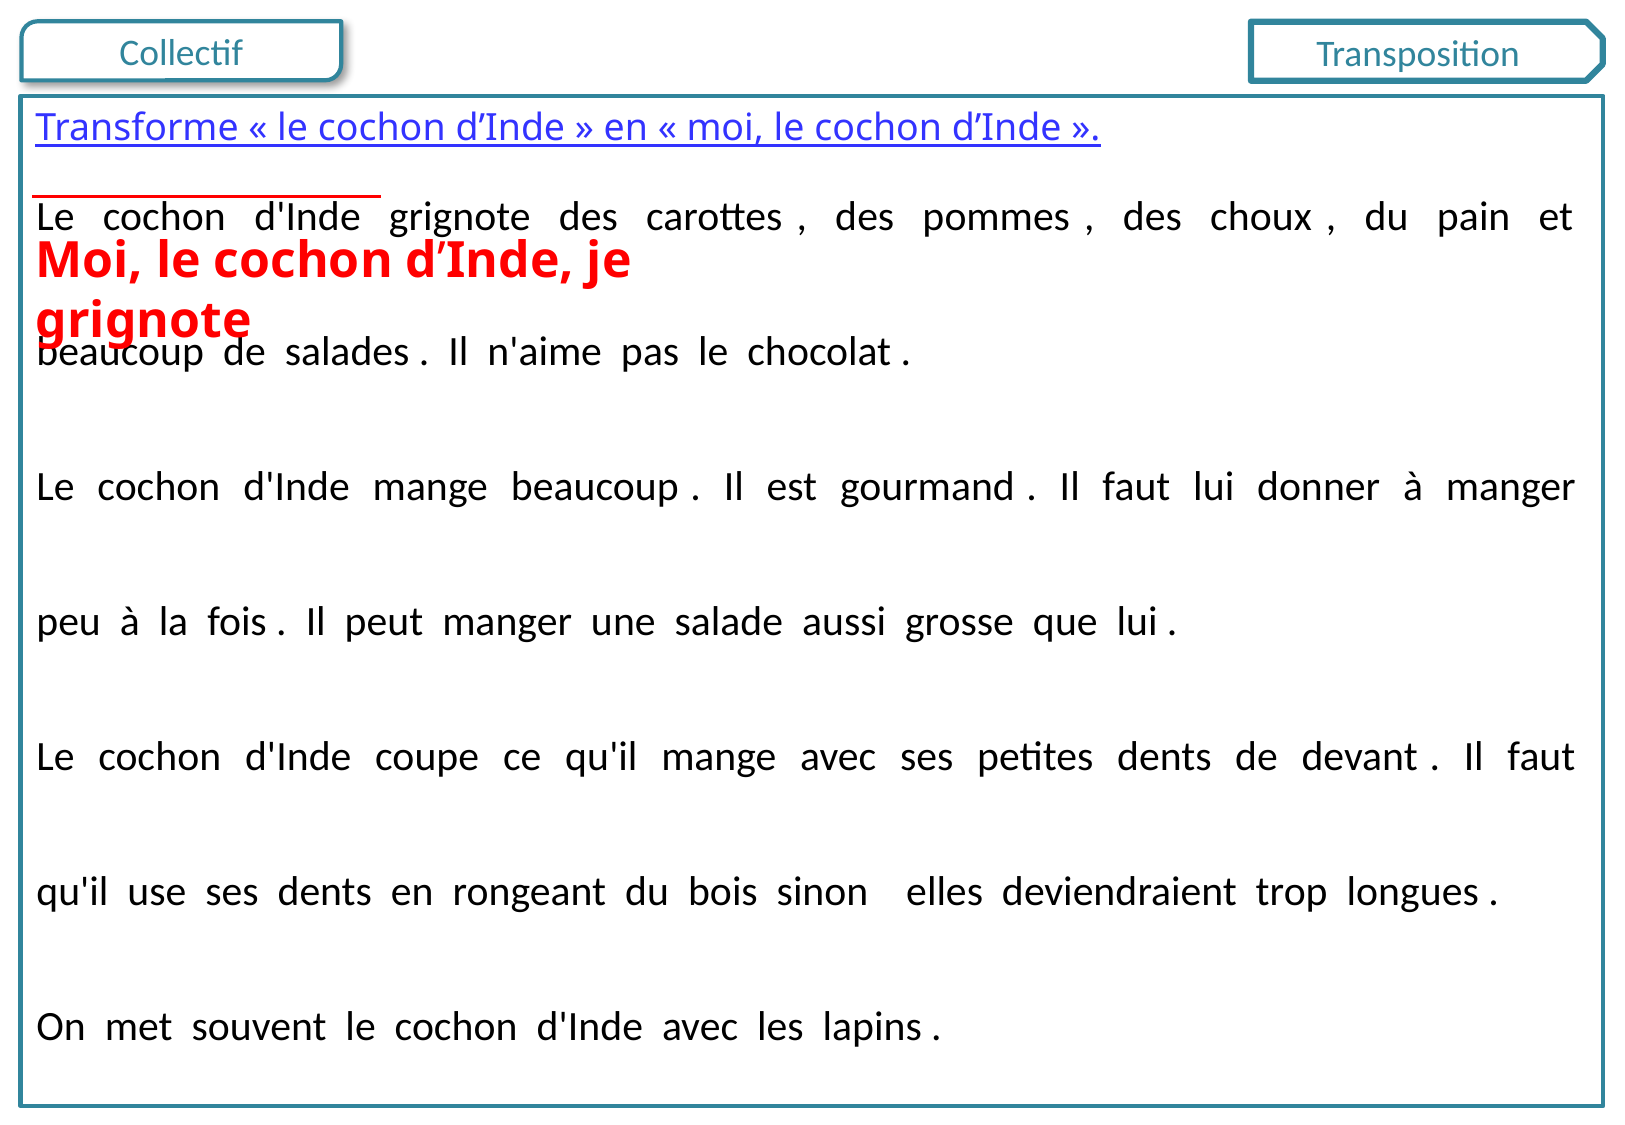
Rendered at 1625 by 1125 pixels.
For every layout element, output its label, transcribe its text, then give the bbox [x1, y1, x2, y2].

list Le cochon d'Inde grignote des carottes , des pommes , des choux , du pain et beaucoup de salades . Il n'aime pas le chocolat . Le cochon d'Inde mange beaucoup . Il est gourmand . Il faut lui donner à manger peu à la fois . Il peut manger une salade aussi grosse que lui . Le cochon d'Inde coupe ce qu'il mange avec ses petites dents de devant . Il faut qu'il use ses dents en rongeant du bois sinon elles deviendraient trop longues . On met souvent le cochon d'Inde avec les lapins . [21, 95, 1604, 1018]
list Transforme « le cochon d’Inde » en « moi, le cochon d’Inde ». [18, 94, 1605, 1108]
list Transposition [1251, 21, 1585, 81]
text_box Moi, le cochon d’Inde, je grignote [20, 220, 854, 355]
